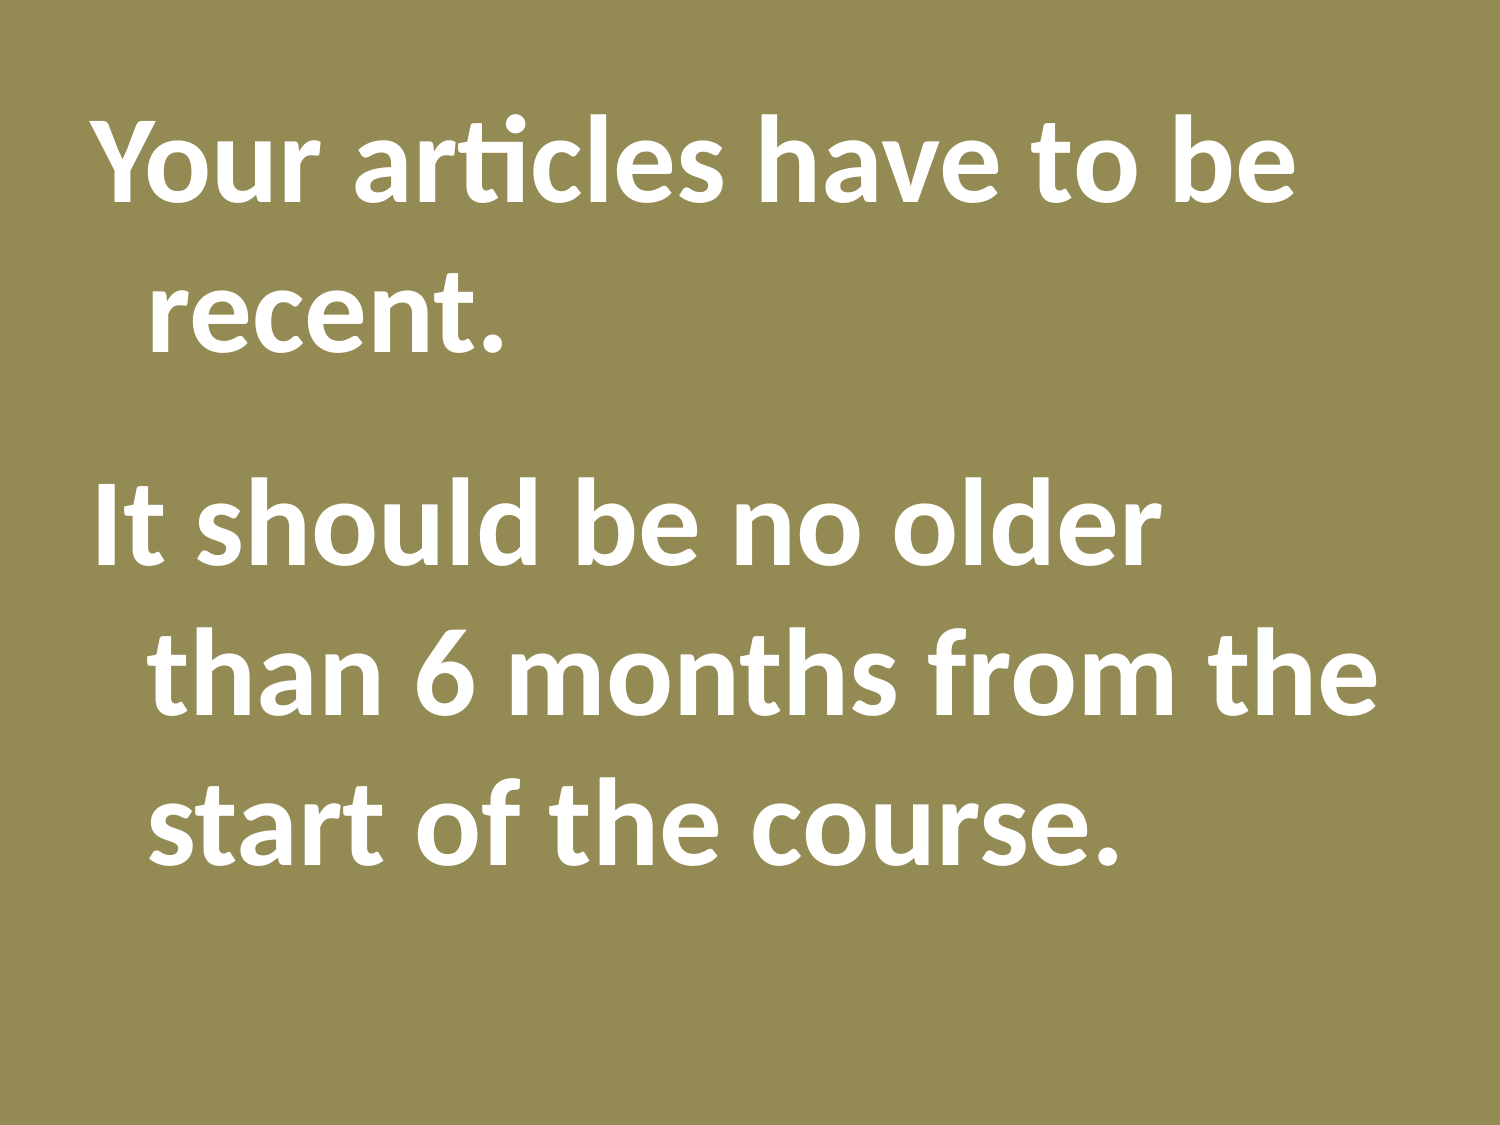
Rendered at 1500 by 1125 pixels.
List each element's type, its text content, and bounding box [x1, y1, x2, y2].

list Your articles have to be recent. It should be no older than 6 months from the start of the course. [75, 70, 1425, 898]
